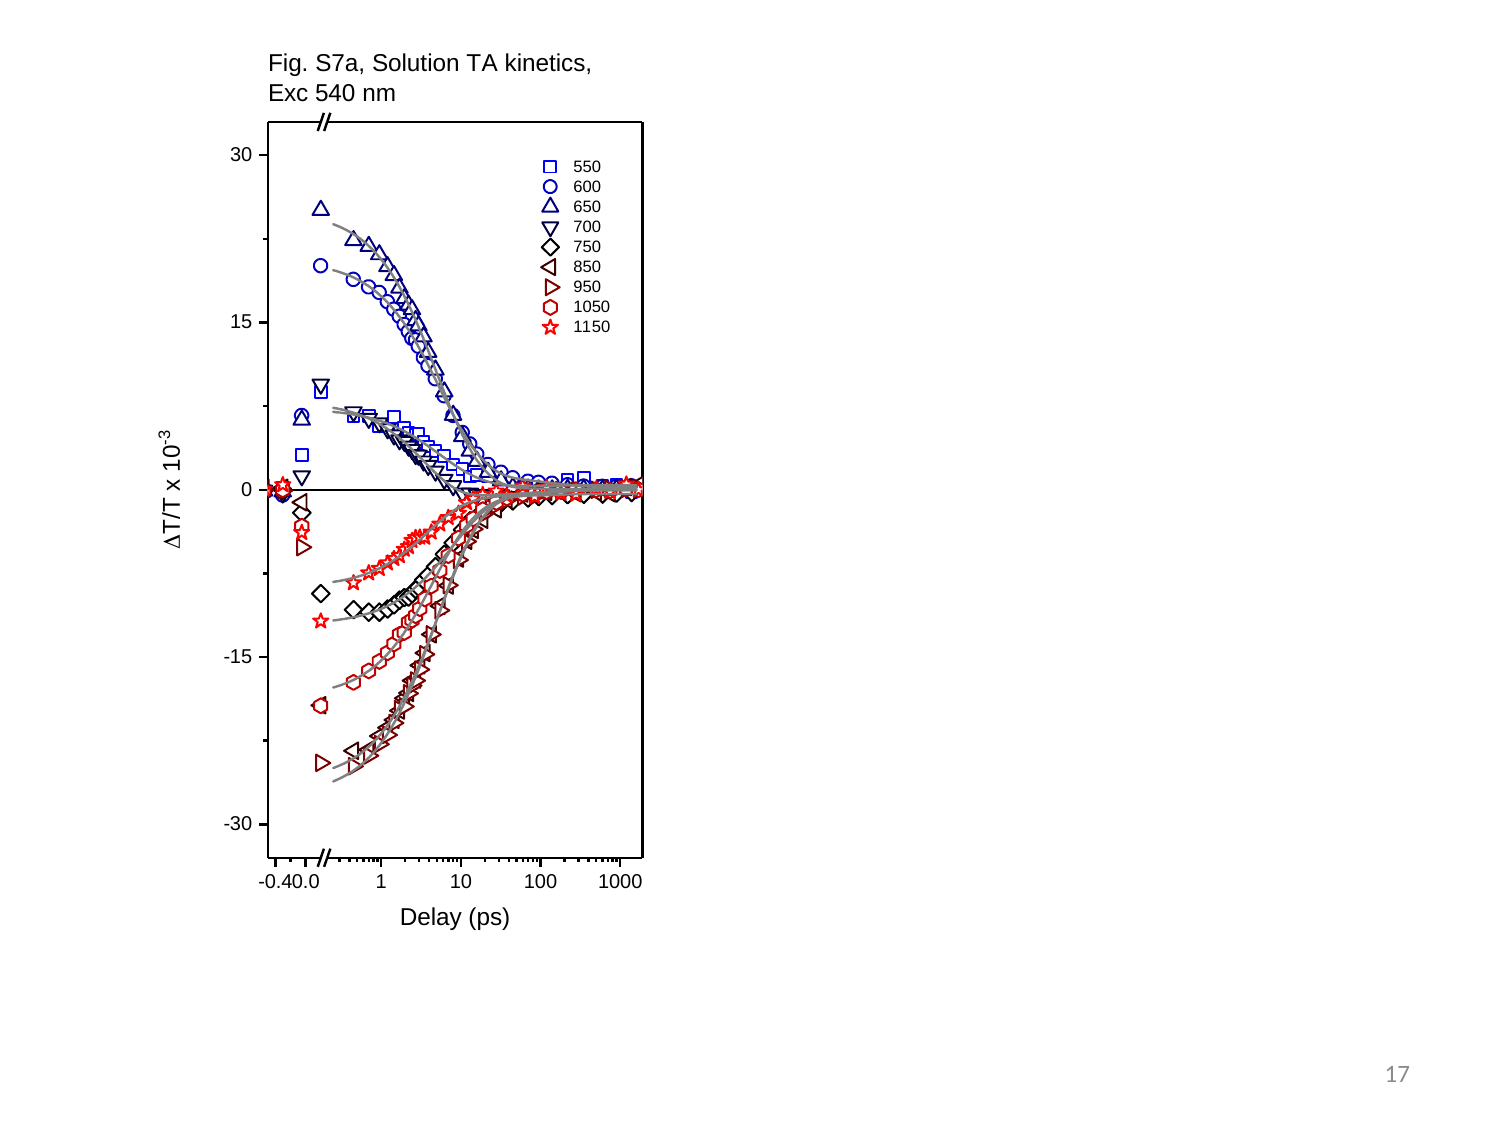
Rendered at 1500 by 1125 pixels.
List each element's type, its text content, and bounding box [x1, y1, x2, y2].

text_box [0, 0, 1500, 1054]
slide_number 17 [1074, 1063, 1425, 1103]
